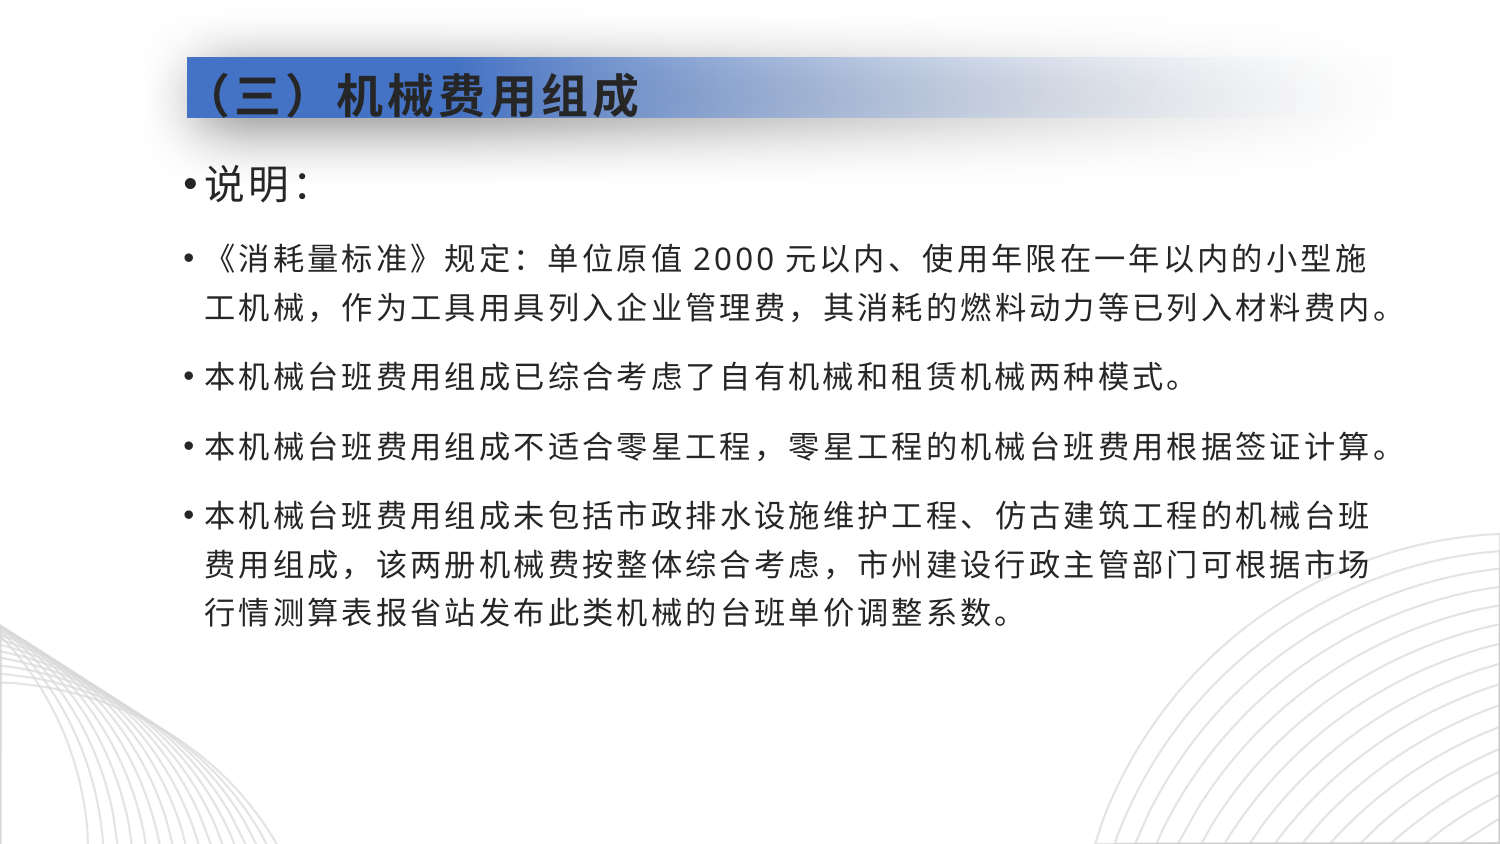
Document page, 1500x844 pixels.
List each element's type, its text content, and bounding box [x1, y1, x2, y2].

list 说明： 《消耗量标准》规定：单位原值2000元以内、使用年限在一年以内的小型施工机械，作为工具用具列入企业管理费，其消耗的燃料动力等已列入材料费内。 本机械台班费用组成已综合考虑了自有机械和租赁机械两种模式。 本机械台班费用组成不适合零星工程，零星工程的机械台班费用根据签证计算。 本机械台班费用组成未包括市政排水设施维护工程、仿古建筑工程的机械台班费用组成，该两册机械费按整体综合考虑，市州建设行政主管部门可根据市场行情测算表报省站发布此类机械的台班单价调整系数。 [166, 143, 1400, 646]
title （三）机械费用组成 [166, 60, 1500, 115]
